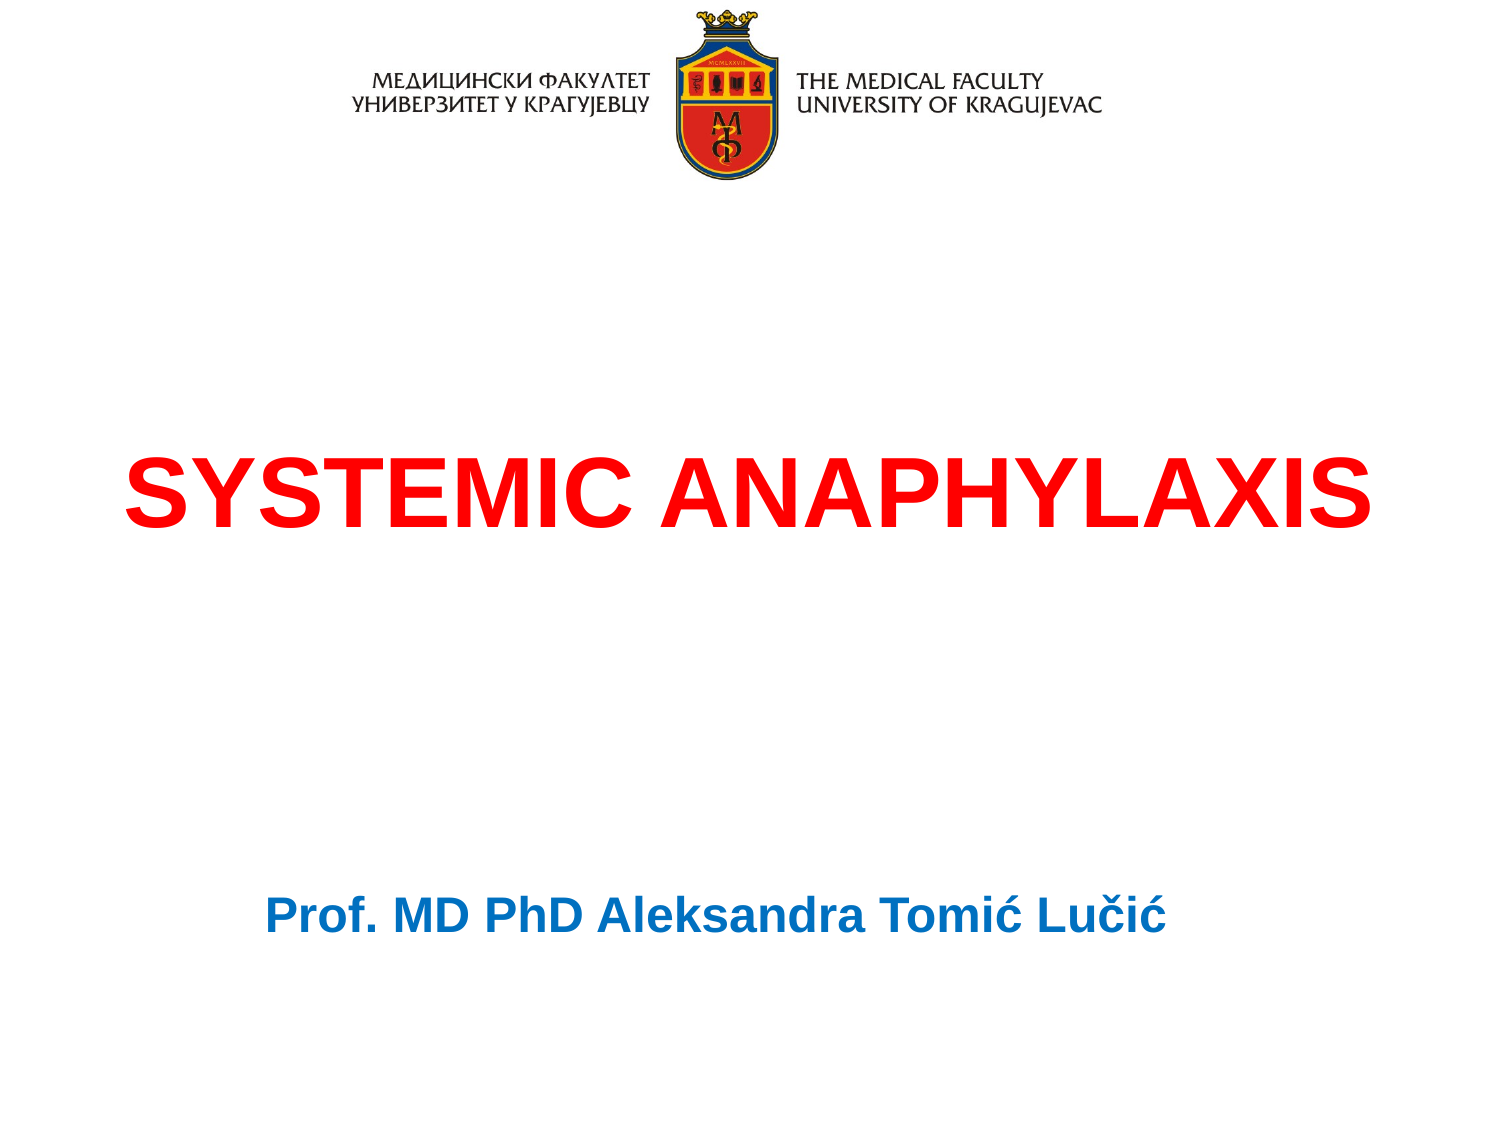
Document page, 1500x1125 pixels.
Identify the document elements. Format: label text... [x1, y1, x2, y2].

text_box SYSTEMIC ANAPHYLAXIS [62, 275, 1438, 775]
text_box Prof. MD PhD Aleksandra Tomić Lučić [249, 874, 1292, 951]
picture [328, 0, 1125, 191]
